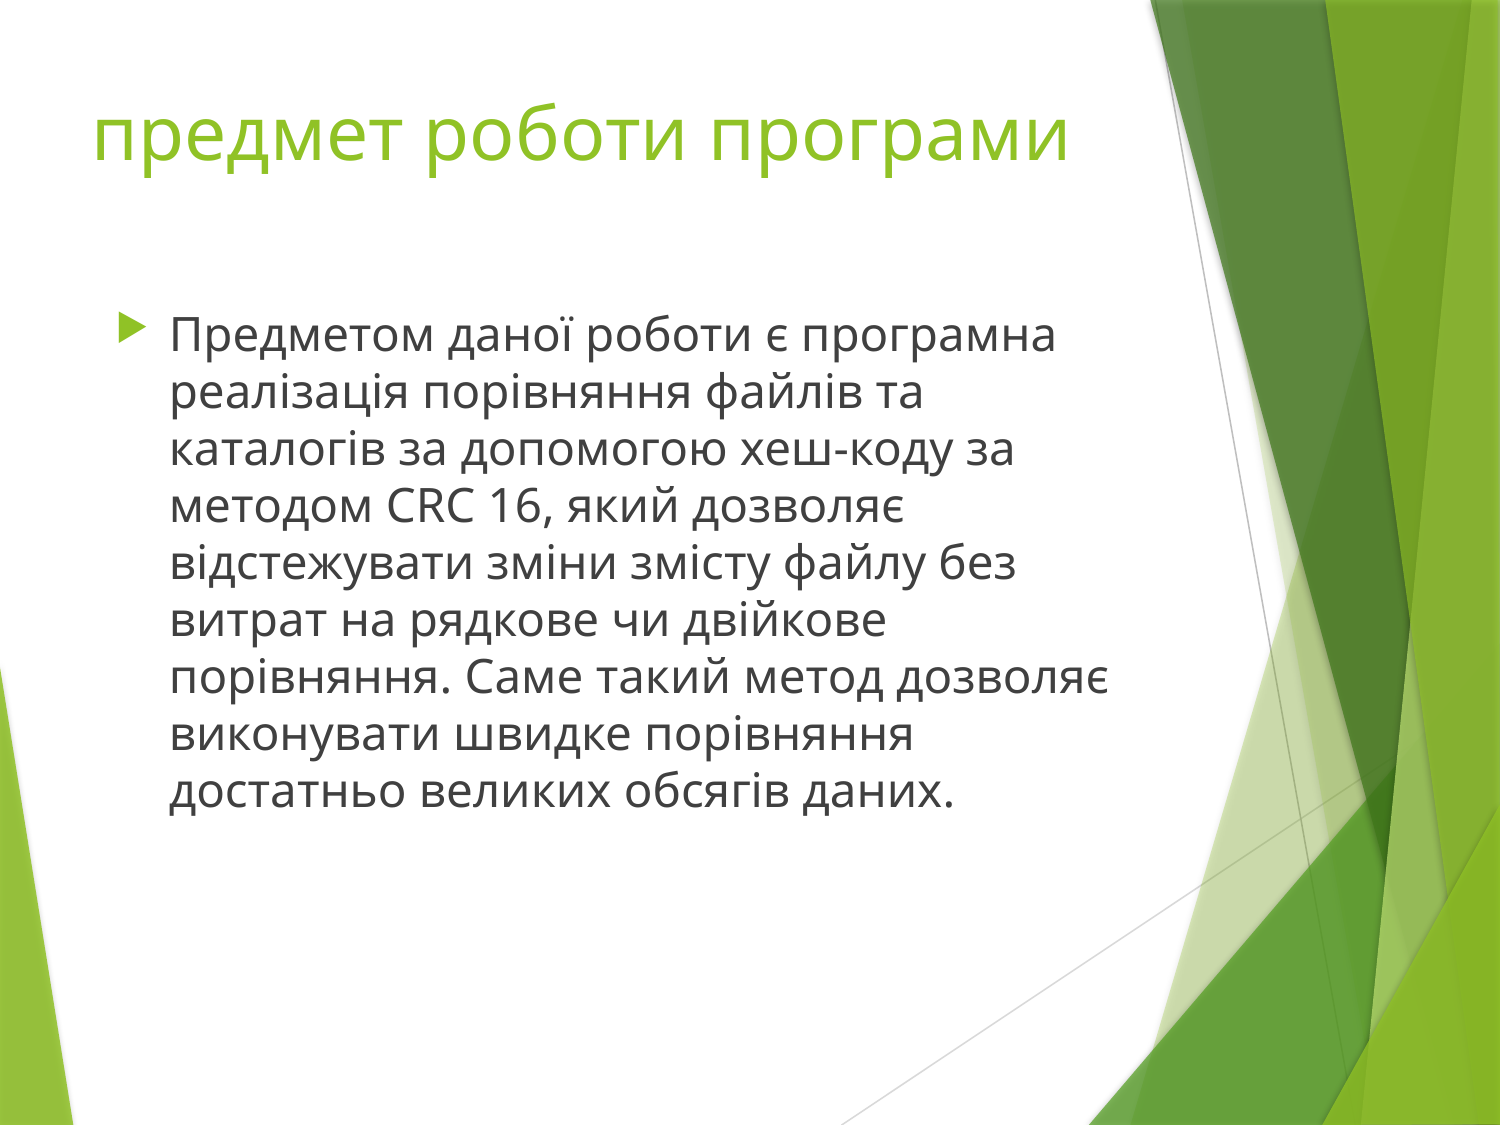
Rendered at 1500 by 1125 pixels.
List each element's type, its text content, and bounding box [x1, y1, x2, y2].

list Предметом даної роботи є програмна реалізація порівняння файлів та каталогів за допомогою хеш-коду за методом CRC 16, який дозволяє відстежувати зміни змісту файлу без витрат на рядкове чи двійкове порівняння. Саме такий метод дозволяє виконувати швидке порівняння достатньо великих обсягів даних. [100, 219, 1142, 857]
title предмет роботи програми [76, 78, 1420, 251]
